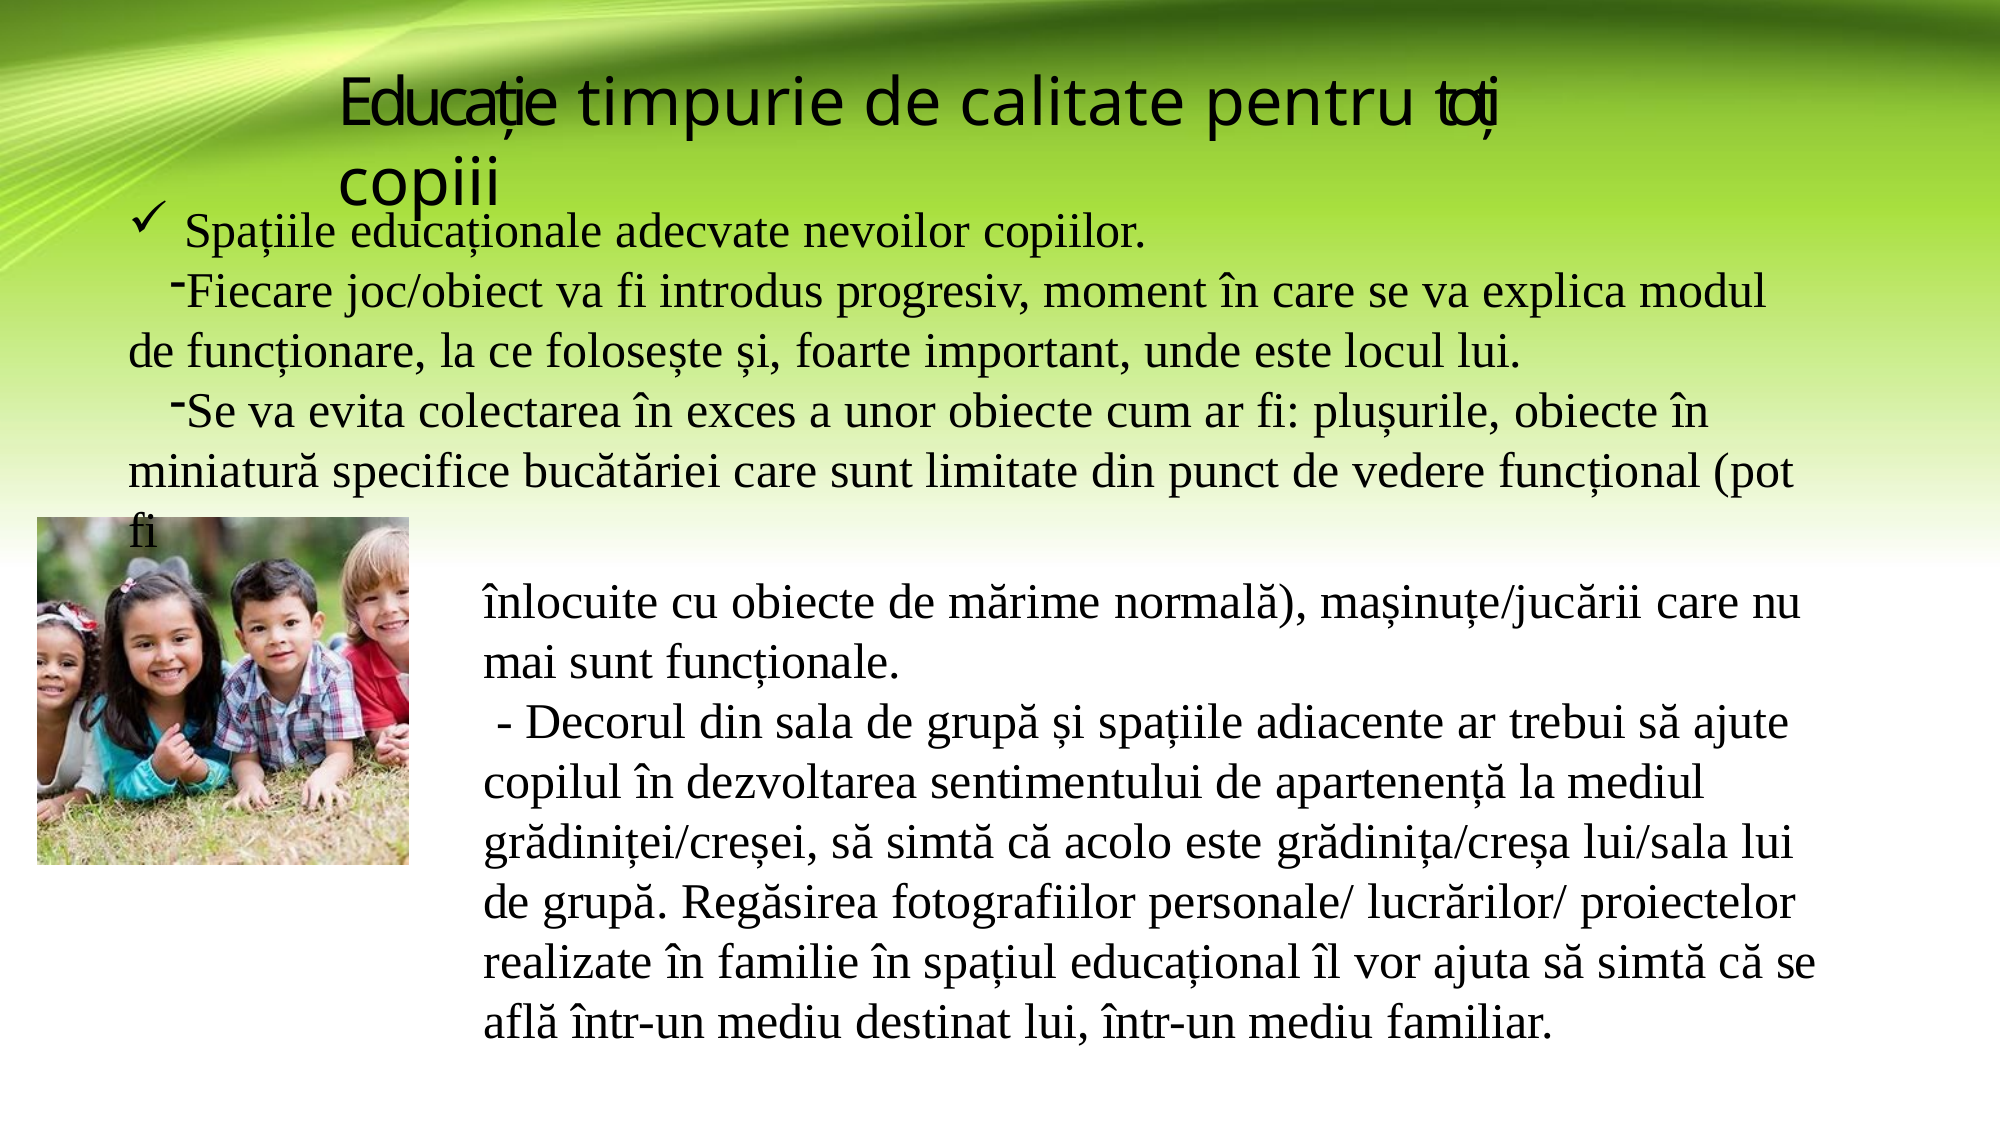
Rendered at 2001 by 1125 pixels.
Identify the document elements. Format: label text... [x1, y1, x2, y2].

picture [0, 0, 2000, 866]
text_box Spațiile educaționale adecvate nevoilor copiilor. Fiecare joc/obiect va fi introdus progresiv, moment în care se va explica modul de funcționare, la ce folosește și, foarte important, unde este locul lui. Se va evita colectarea în exces a unor obiecte cum ar fi: plușurile, obiecte în miniatură specifice bucătăriei care sunt limitate din punct de vedere funcțional (pot fi înlocuite cu obiecte de mărime normală), mașinuțe/jucării care nu mai sunt funcționale. - Decorul din sala de grupă și spațiile adiacente ar trebui să ajute copilul în dezvoltarea sentimentului de apartenență la mediul grădiniței/creșei, să simtă că acolo este grădinița/creșa lui/sala lui de grupă. Regăsirea fotografiilor personale/ lucrărilor/ proiectelor realizate în familie în spațiul educațional îl vor ajuta să simtă că se află într-un mediu destinat lui, într-un mediu familiar. [126, 195, 1886, 1049]
title Educație timpurie de calitate pentru toți copiii [335, 56, 1665, 195]
